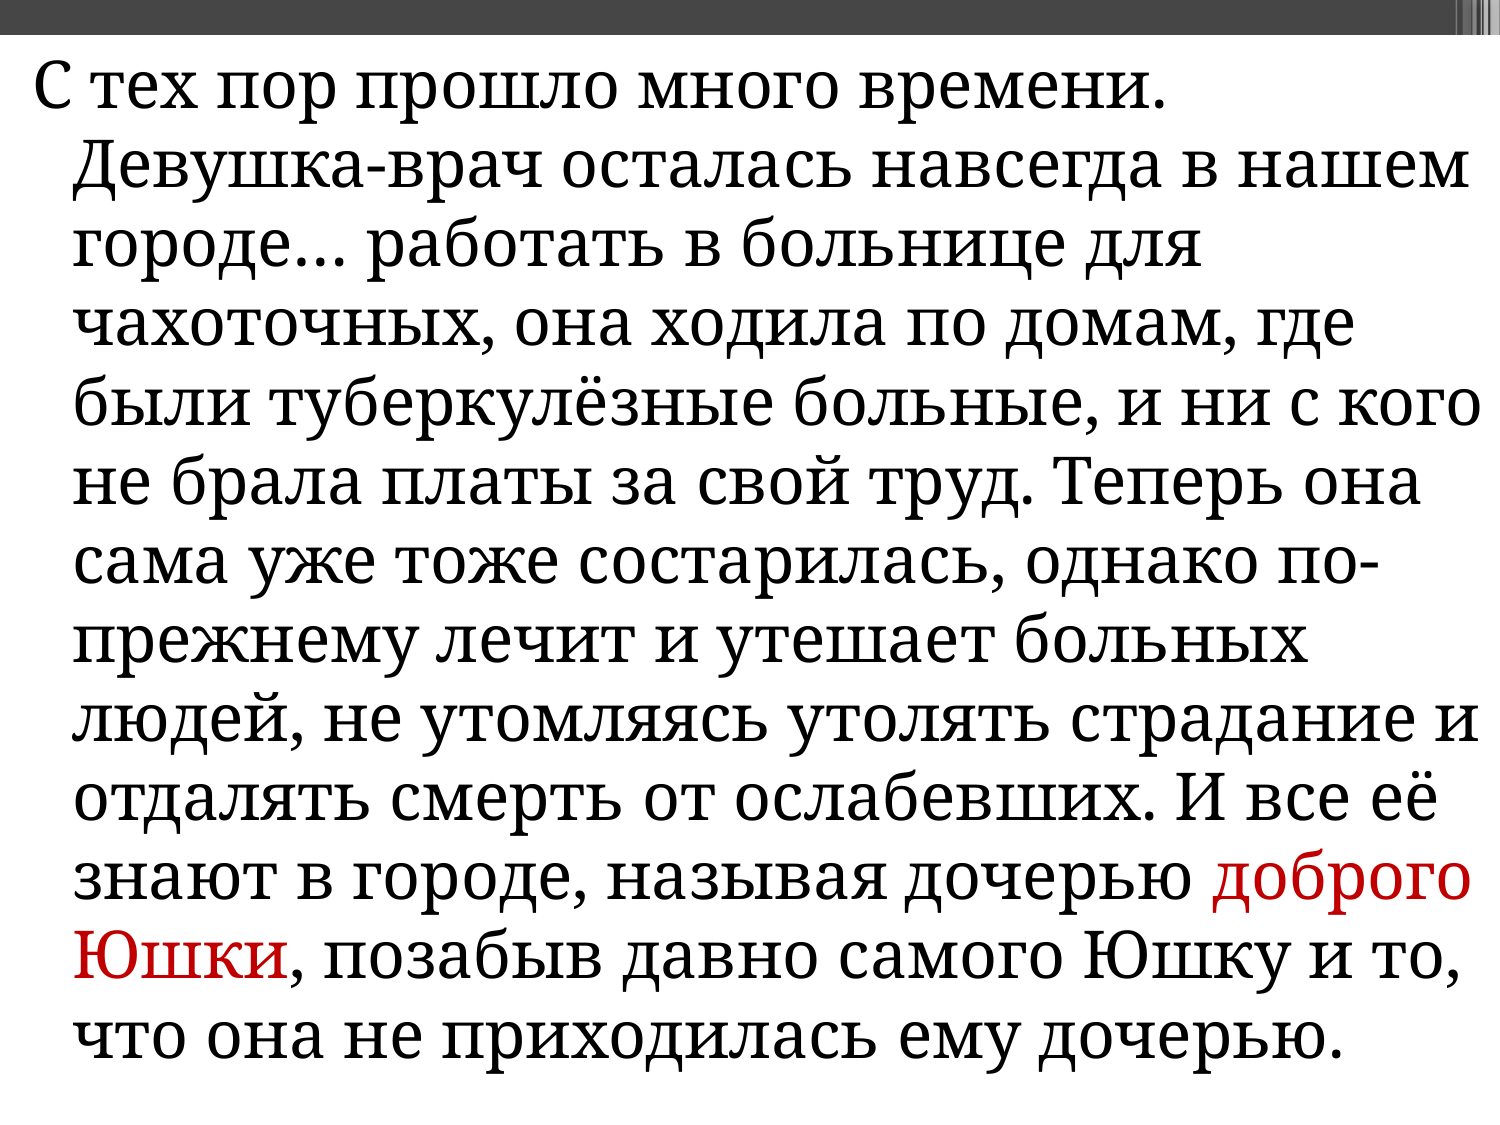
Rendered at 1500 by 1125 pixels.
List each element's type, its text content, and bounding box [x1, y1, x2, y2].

list С тех пор прошло много времени. Девушка-врач осталась навсегда в нашем городе… работать в больнице для чахоточных, она ходила по домам, где были туберкулёзные больные, и ни с кого не брала платы за свой труд. Теперь она сама уже тоже состарилась, однако по-прежнему лечит и утешает больных людей, не утомляясь утолять страдание и отдалять смерть от ослабевших. И все её знают в городе, называя дочерью доброго Юшки, позабыв давно самого Юшку и то, что она не приходилась ему дочерью. [0, 35, 1500, 1125]
